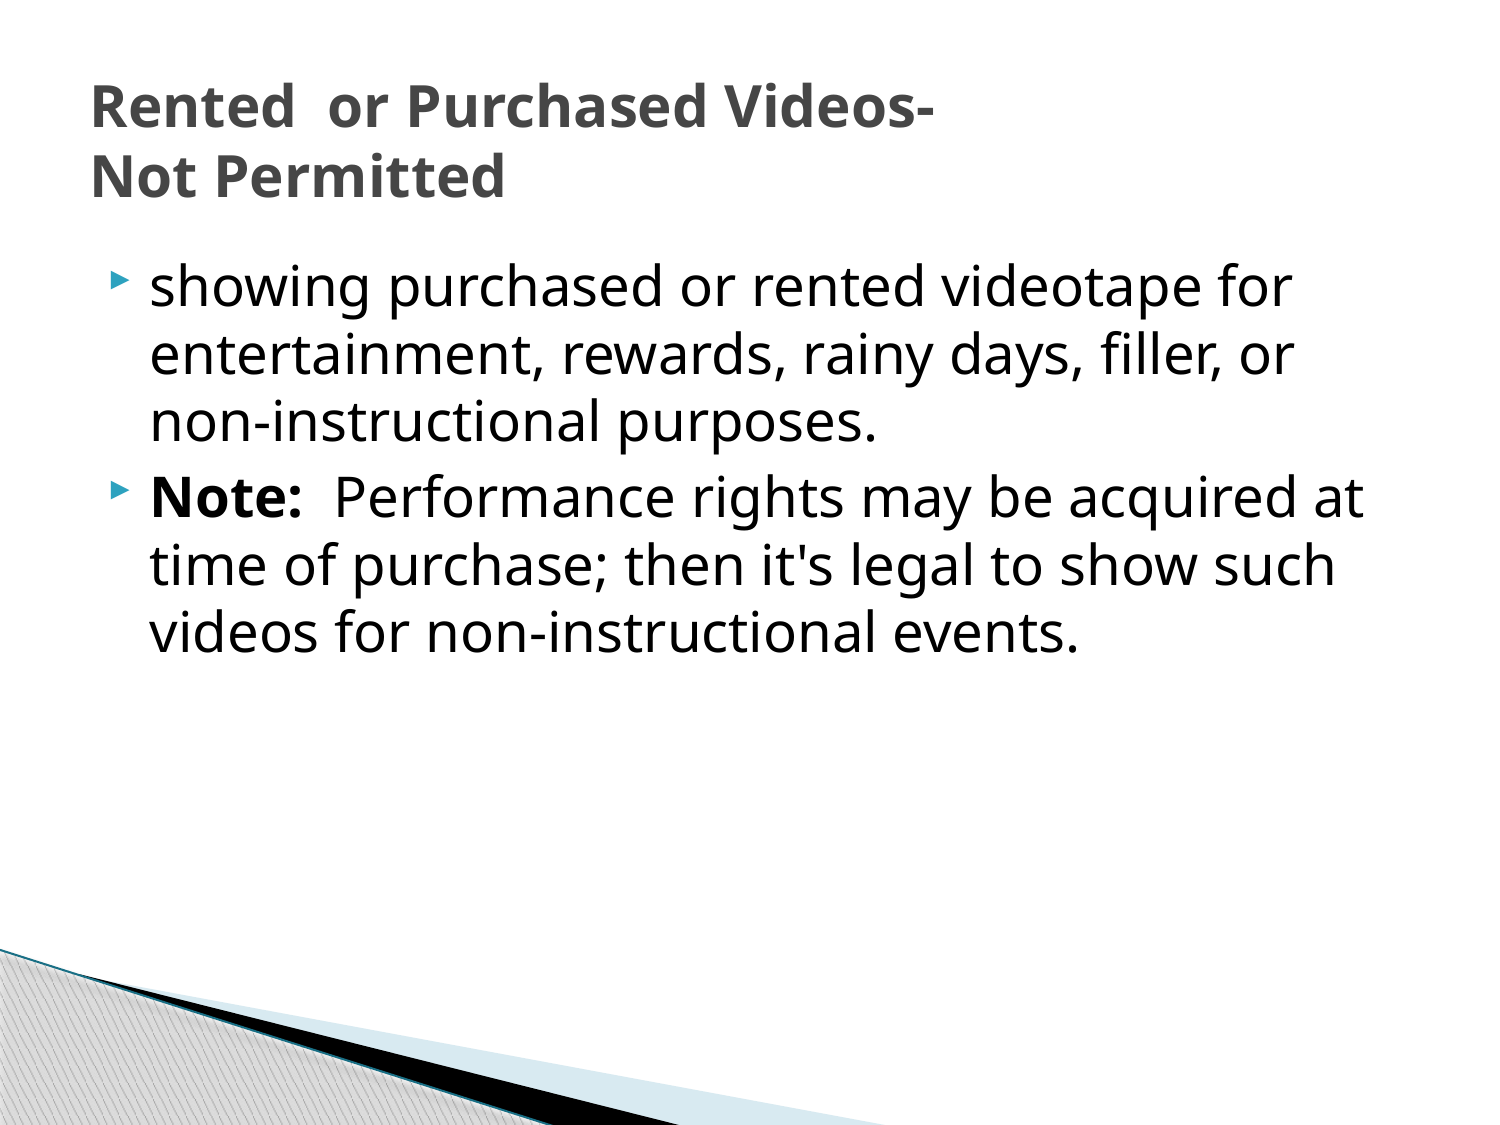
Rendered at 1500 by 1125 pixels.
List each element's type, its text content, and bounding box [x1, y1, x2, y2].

list showing purchased or rented videotape for entertainment, rewards, rainy days, filler, or non-instructional purposes. Note: Performance rights may be acquired at time of purchase; then it's legal to show such videos for non-instructional events. [75, 243, 1425, 986]
title Rented or Purchased Videos- Not Permitted [75, 45, 1425, 233]
